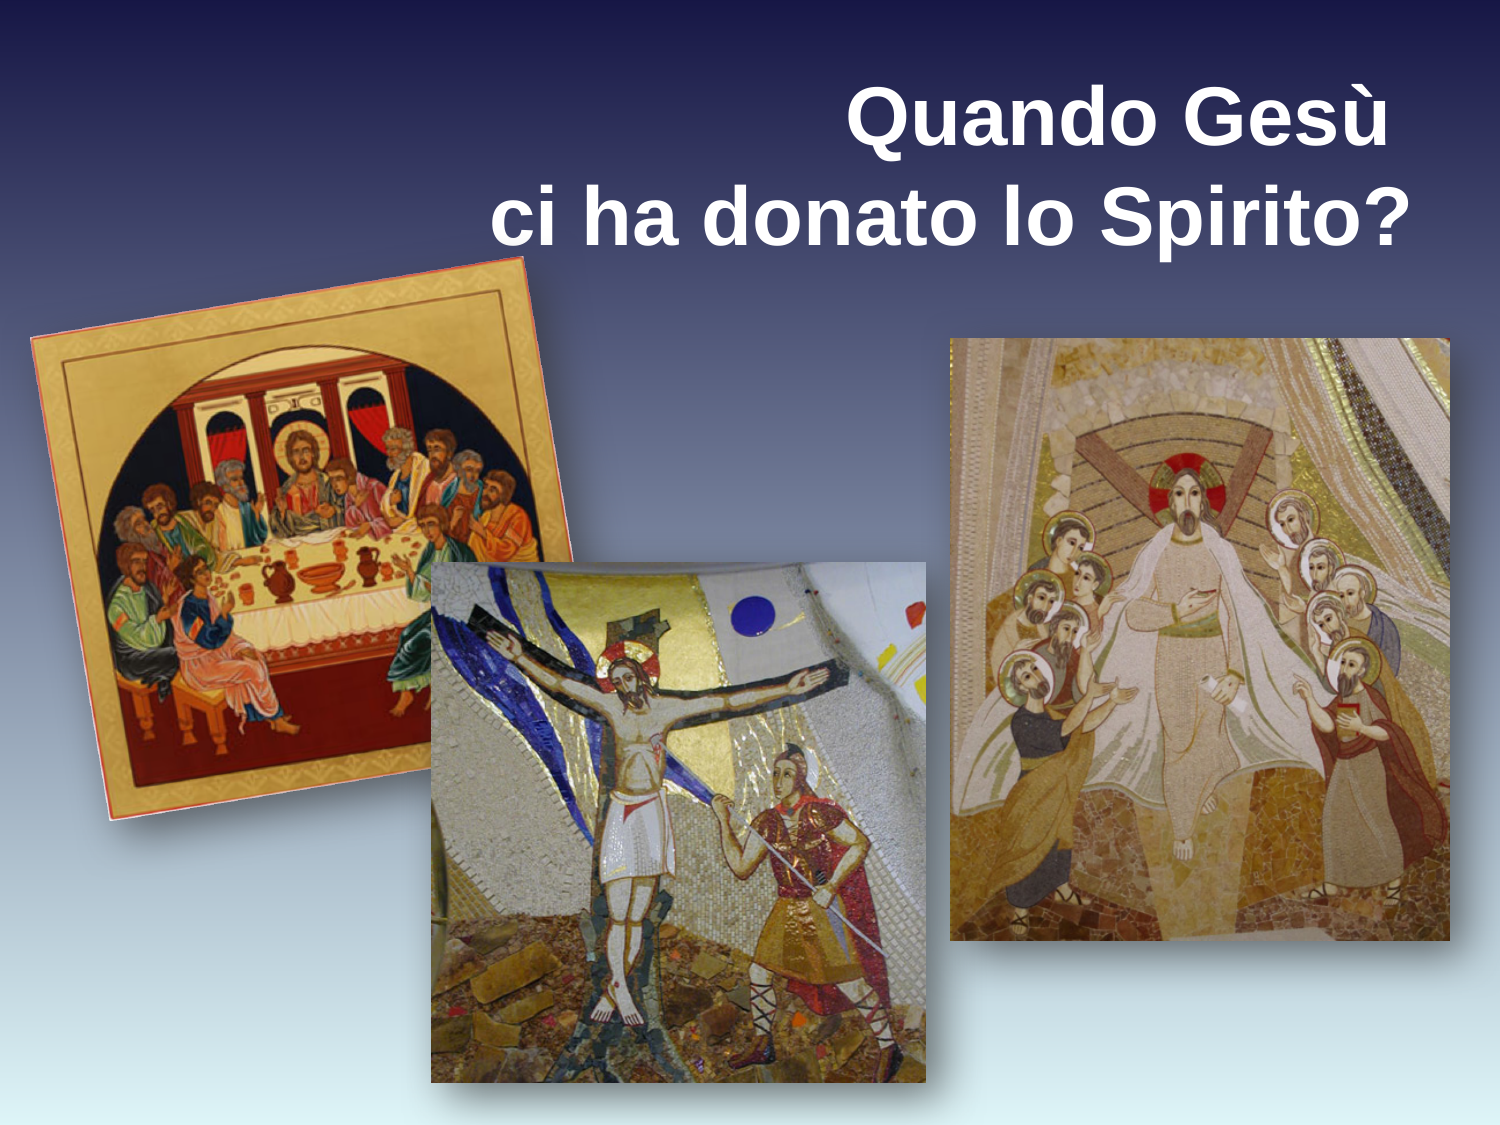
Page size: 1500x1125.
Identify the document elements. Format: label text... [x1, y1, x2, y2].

picture [31, 257, 926, 1083]
text_box Quando Gesù ci ha donato lo Spirito? [474, 54, 1429, 270]
picture [950, 337, 1451, 941]
